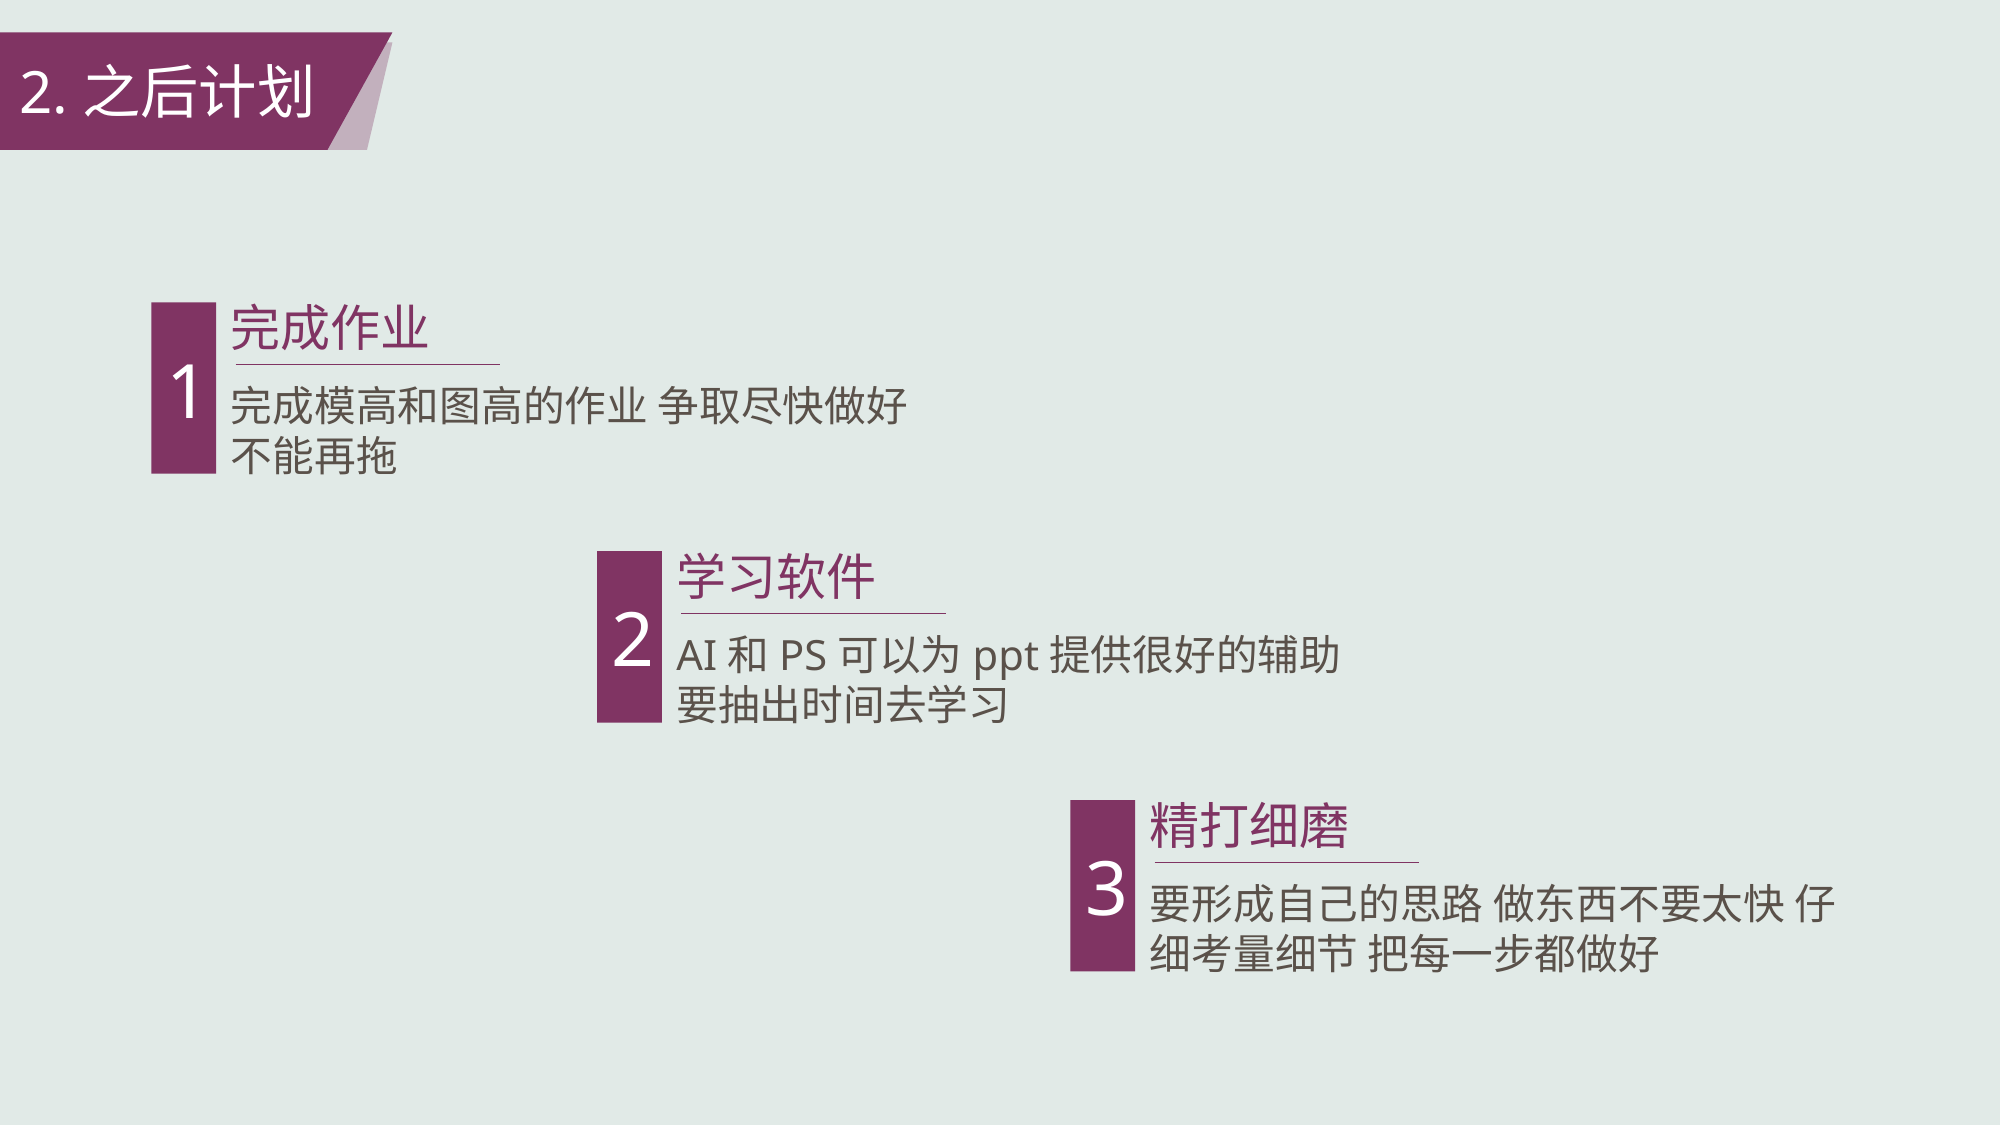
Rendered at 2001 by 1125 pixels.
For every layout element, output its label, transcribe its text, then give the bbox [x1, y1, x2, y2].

text_box 精打细磨 [1135, 786, 1378, 862]
text_box 2 [596, 550, 663, 724]
text_box 学习软件 [661, 537, 905, 613]
text_box AI和PS可以为ppt提供很好的辅助 要抽出时间去学习 [661, 621, 1403, 736]
text_box 2.之后计划 [0, 48, 338, 133]
text_box 3 [1069, 799, 1136, 972]
text_box 完成作业 [216, 289, 459, 364]
text_box [329, 41, 394, 151]
text_box 要形成自己的思路 做东西不要太快 仔细考量细节 把每一步都做好 [1135, 870, 1877, 985]
text_box 完成模高和图高的作业 争取尽快做好 不能再拖 [216, 372, 958, 488]
text_box 1 [150, 301, 217, 475]
text_box [0, 31, 395, 151]
